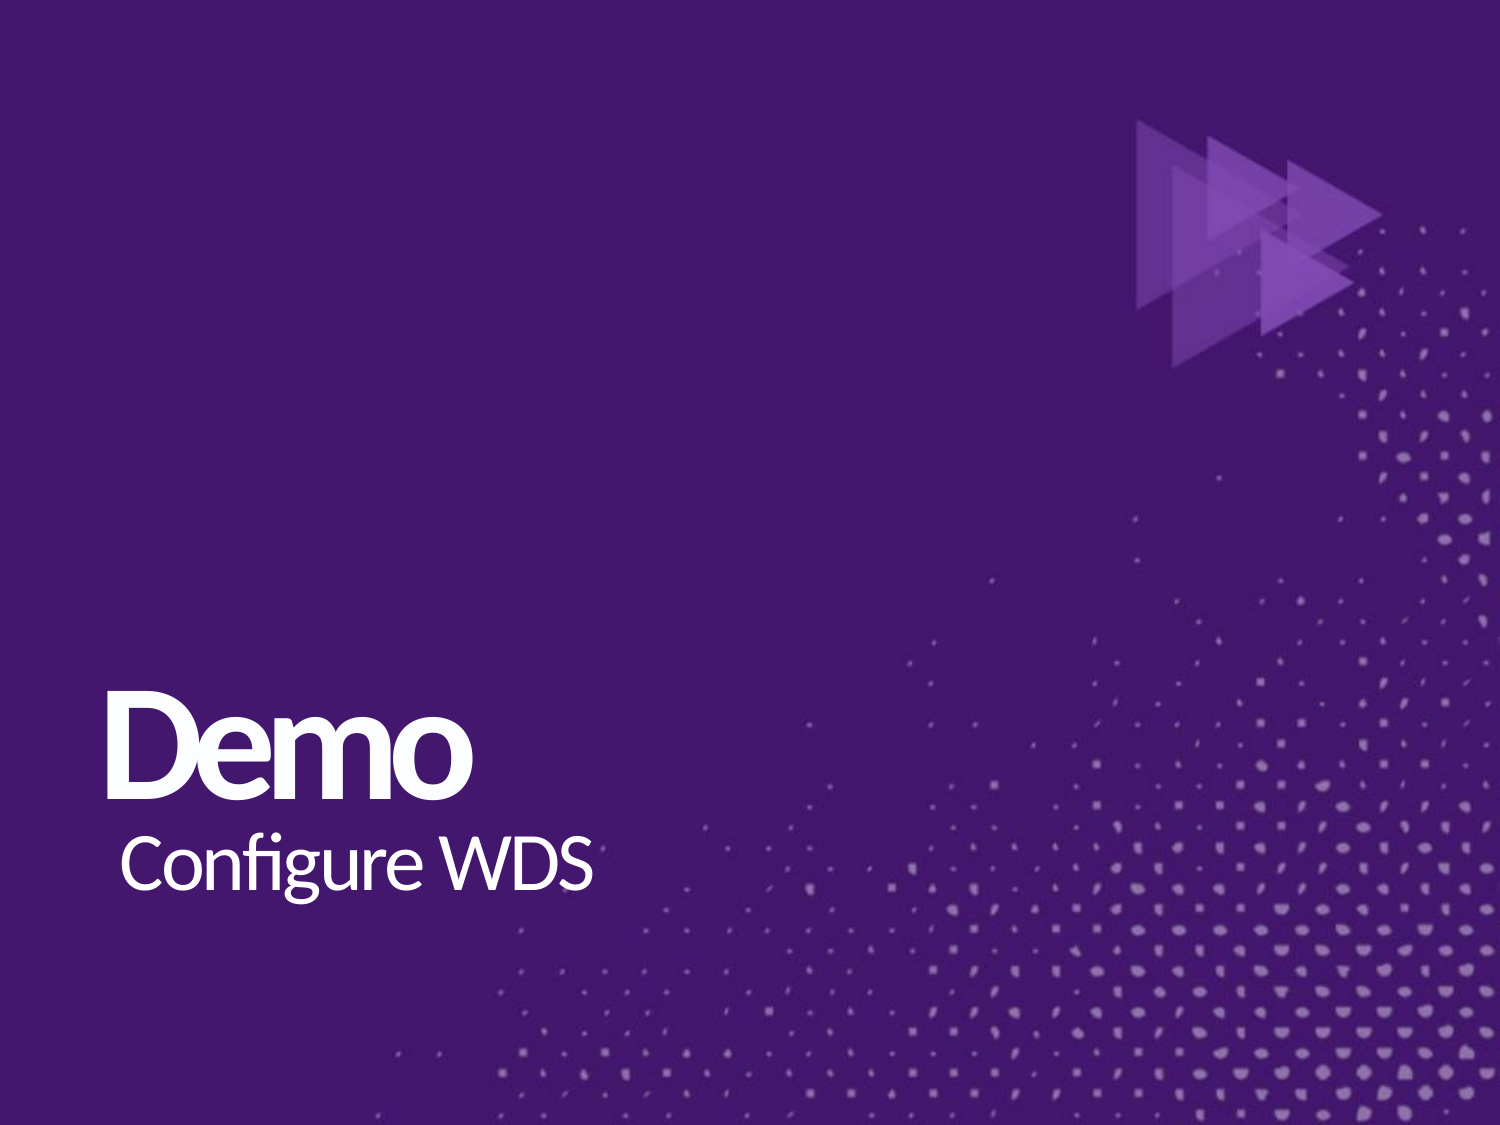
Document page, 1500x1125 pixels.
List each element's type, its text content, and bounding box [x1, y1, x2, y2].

list Demo [83, 625, 1344, 800]
title Configure WDS [119, 818, 1375, 943]
picture [0, 0, 1500, 1125]
